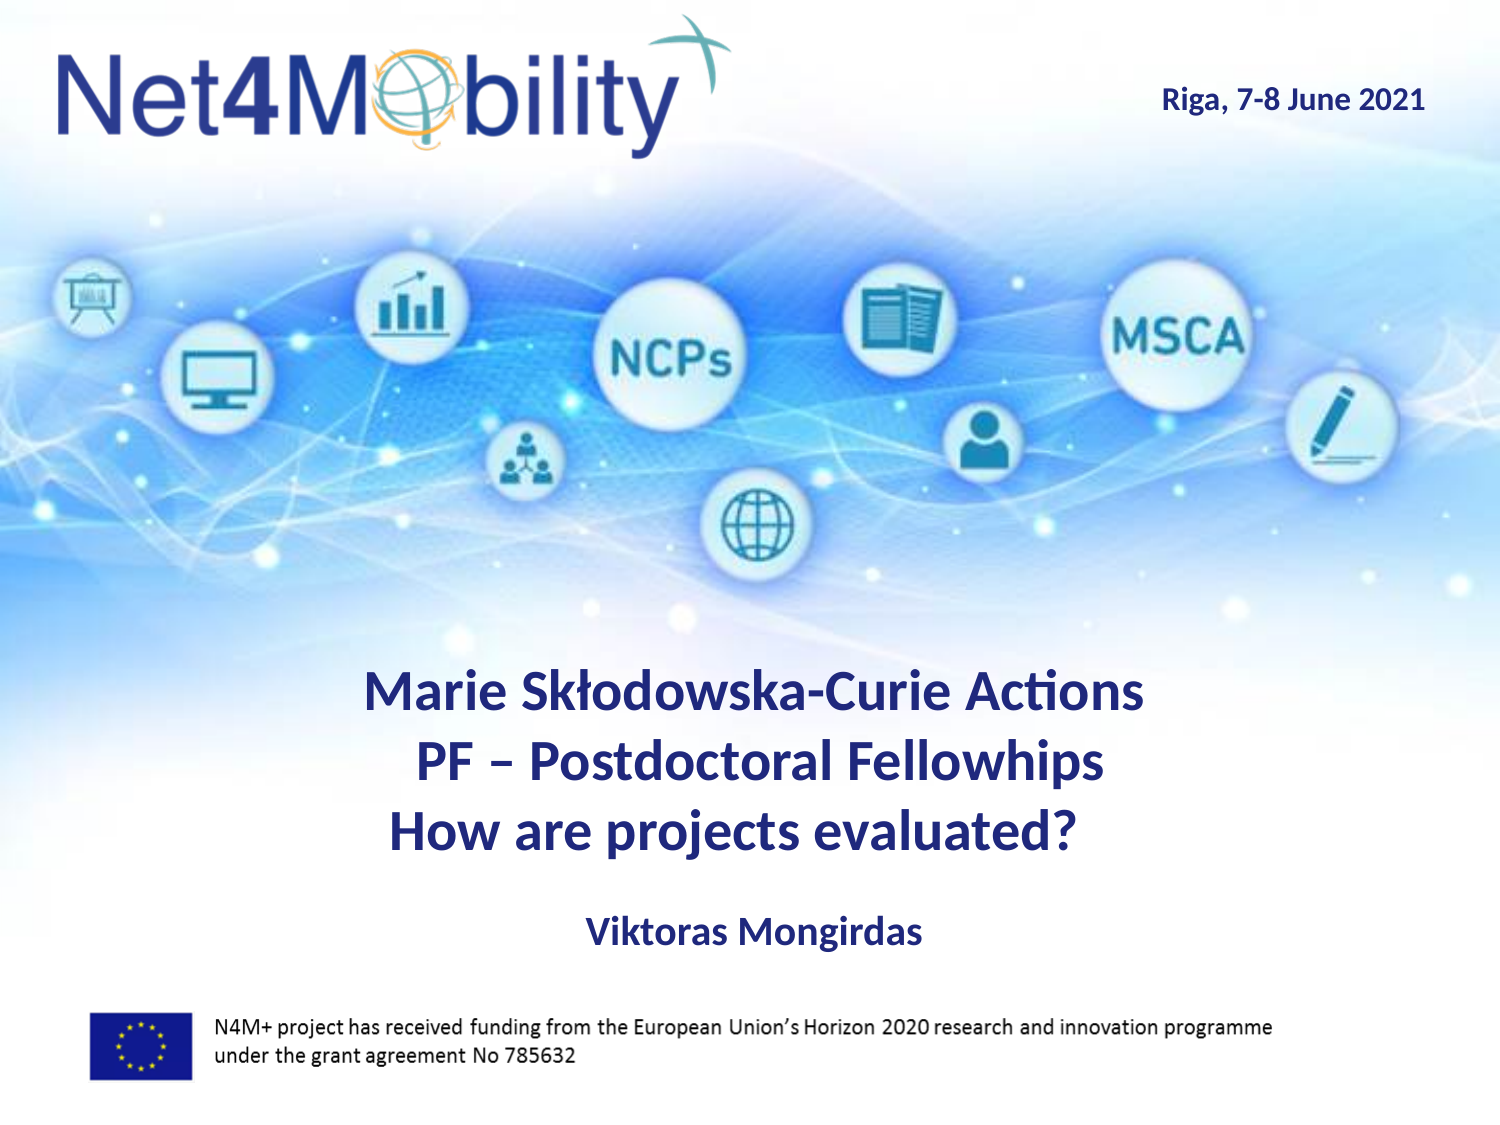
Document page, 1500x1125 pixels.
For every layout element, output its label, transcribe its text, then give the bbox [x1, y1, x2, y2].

text_box Riga, 7-8 June 2021 [873, 32, 1441, 163]
title Marie Skłodowska-Curie Actions PF – Postdoctoral Fellowhips How are projects evaluated? [79, 645, 1430, 845]
picture [0, 0, 1500, 1125]
text_box Viktoras Mongirdas [79, 845, 1430, 1012]
